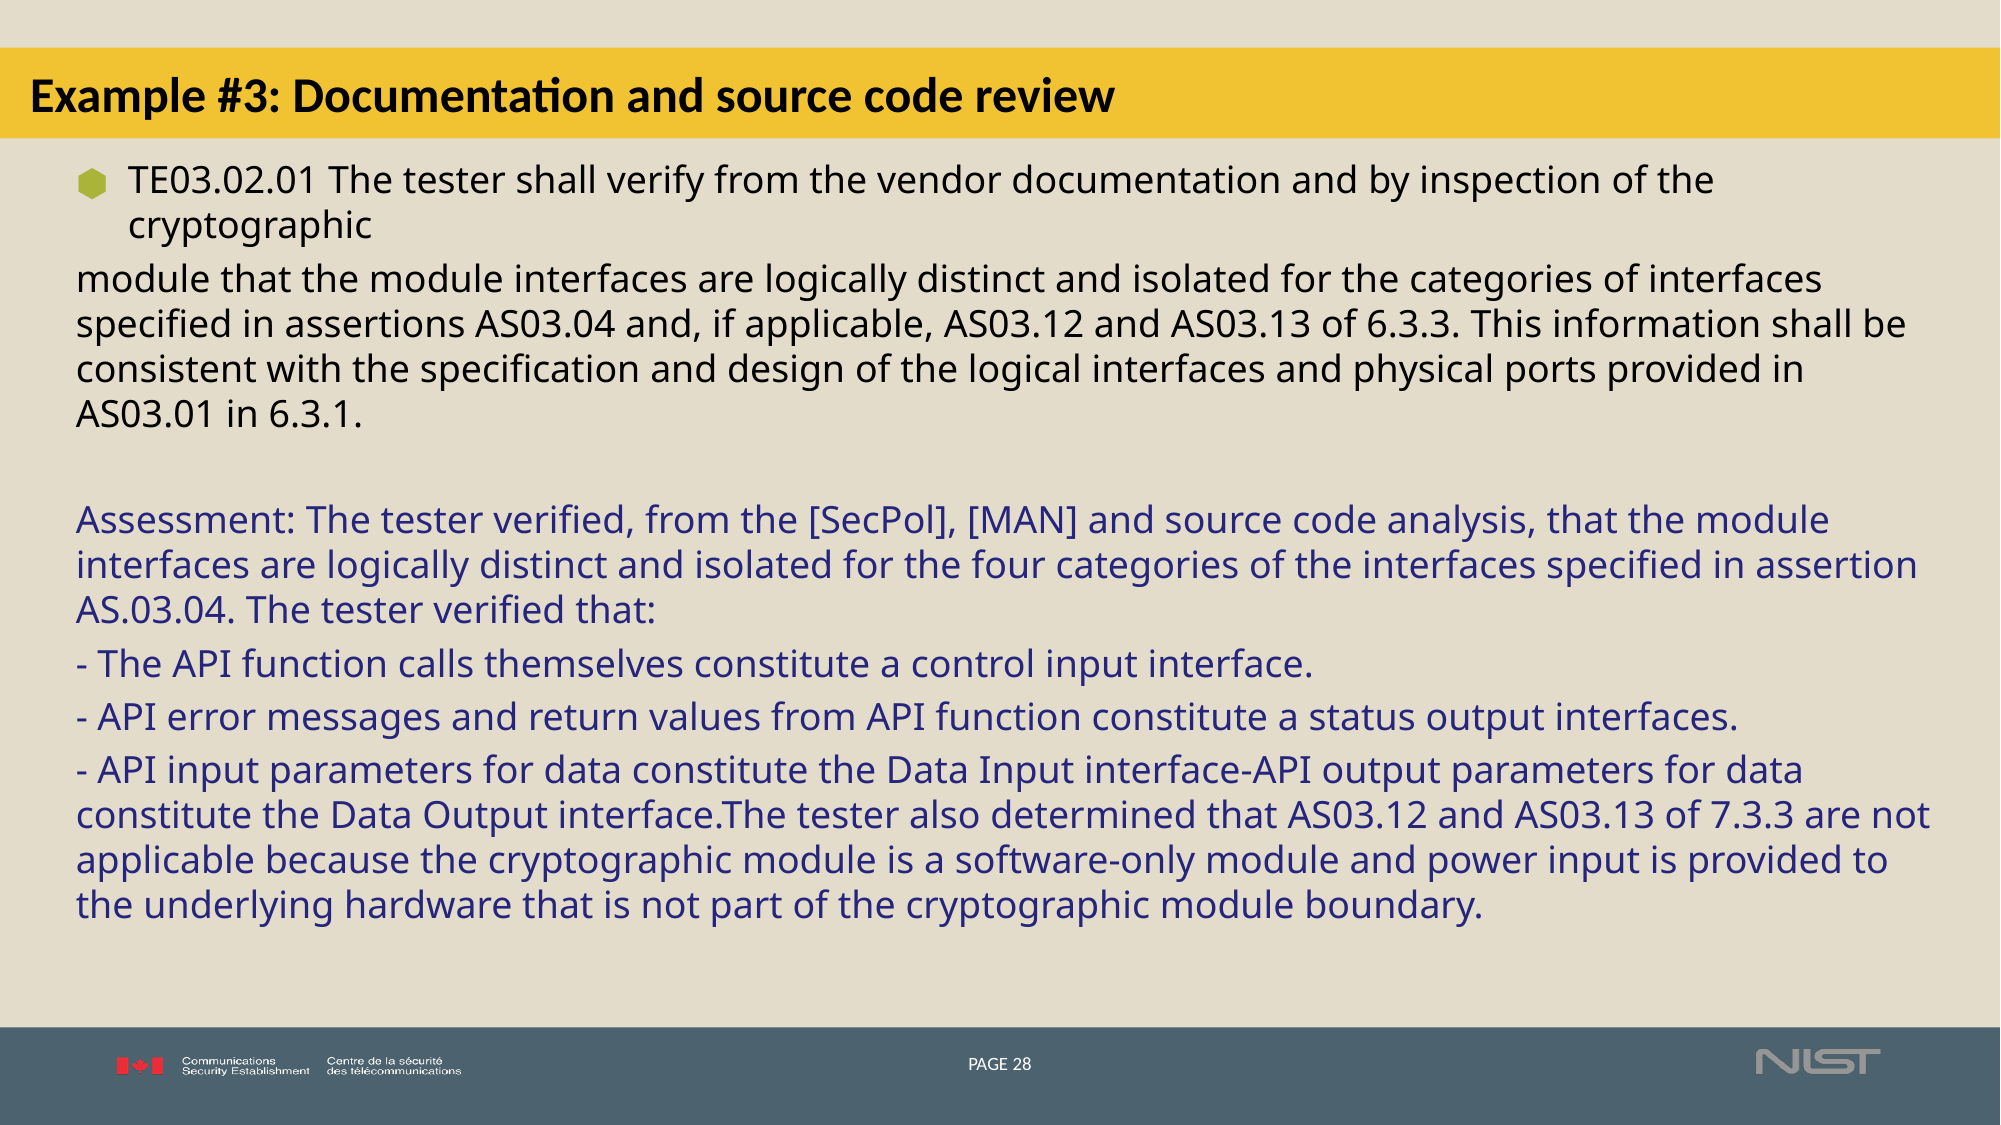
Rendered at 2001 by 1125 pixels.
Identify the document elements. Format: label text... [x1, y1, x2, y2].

title Example #3: Documentation and source code review [0, 47, 2000, 139]
list TE03.02.01 The tester shall verify from the vendor documentation and by inspection of the cryptographic module that the module interfaces are logically distinct and isolated for the categories of interfaces specified in assertions AS03.04 and, if applicable, AS03.12 and AS03.13 of 6.3.3. This information shall be consistent with the specification and design of the logical interfaces and physical ports provided in AS03.01 in 6.3.1. Assessment: The tester verified, from the [SecPol], [MAN] and source code analysis, that the module interfaces are logically distinct and isolated for the four categories of the interfaces specified in assertion AS.03.04. The tester verified that: - The API function calls themselves constitute a control input interface. - API error messages and return values from API function constitute a status output interfaces. - API input parameters for data constitute the Data Input interface-API output parameters for data constitute the Data Output interface.The tester also determined that AS03.12 and AS03.13 of 7.3.3 are not applicable because the cryptographic module is a software-only module and power input is provided to the underlying hardware that is not part of the cryptographic module boundary. [37, 149, 1961, 1014]
picture [117, 1057, 461, 1076]
picture [1748, 1043, 1886, 1079]
